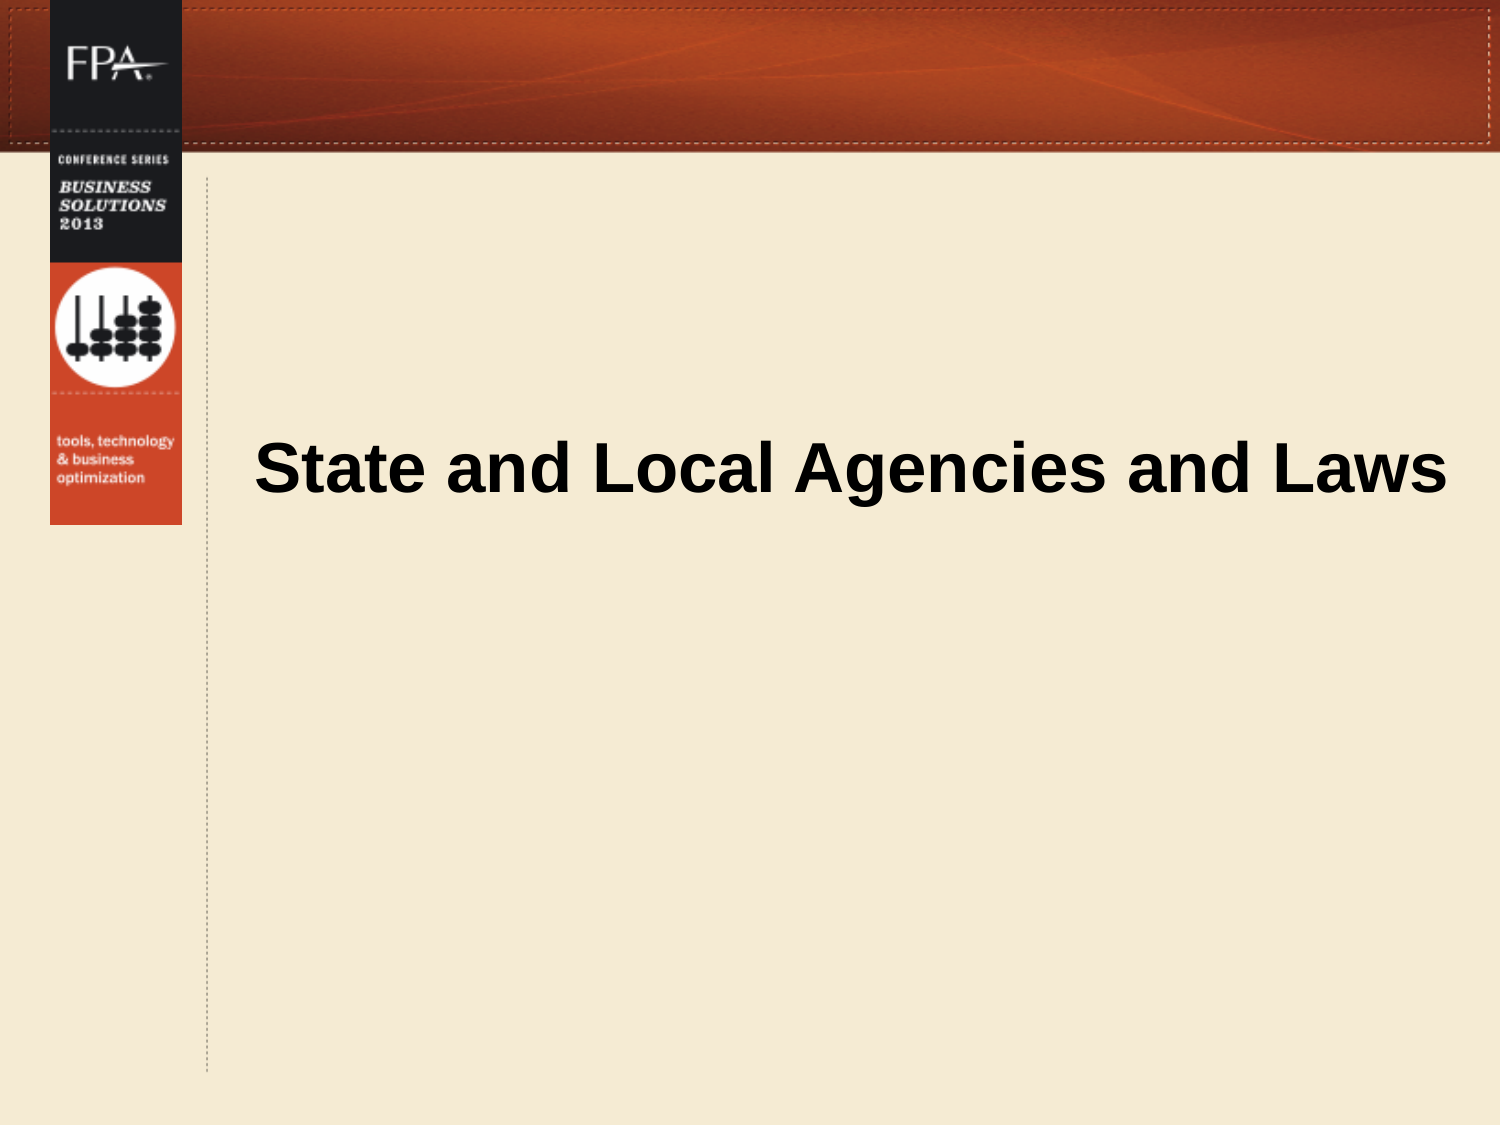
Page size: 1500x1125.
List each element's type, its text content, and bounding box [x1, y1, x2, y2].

title State and Local Agencies and Laws [224, 374, 1500, 663]
picture [0, 0, 1500, 1125]
